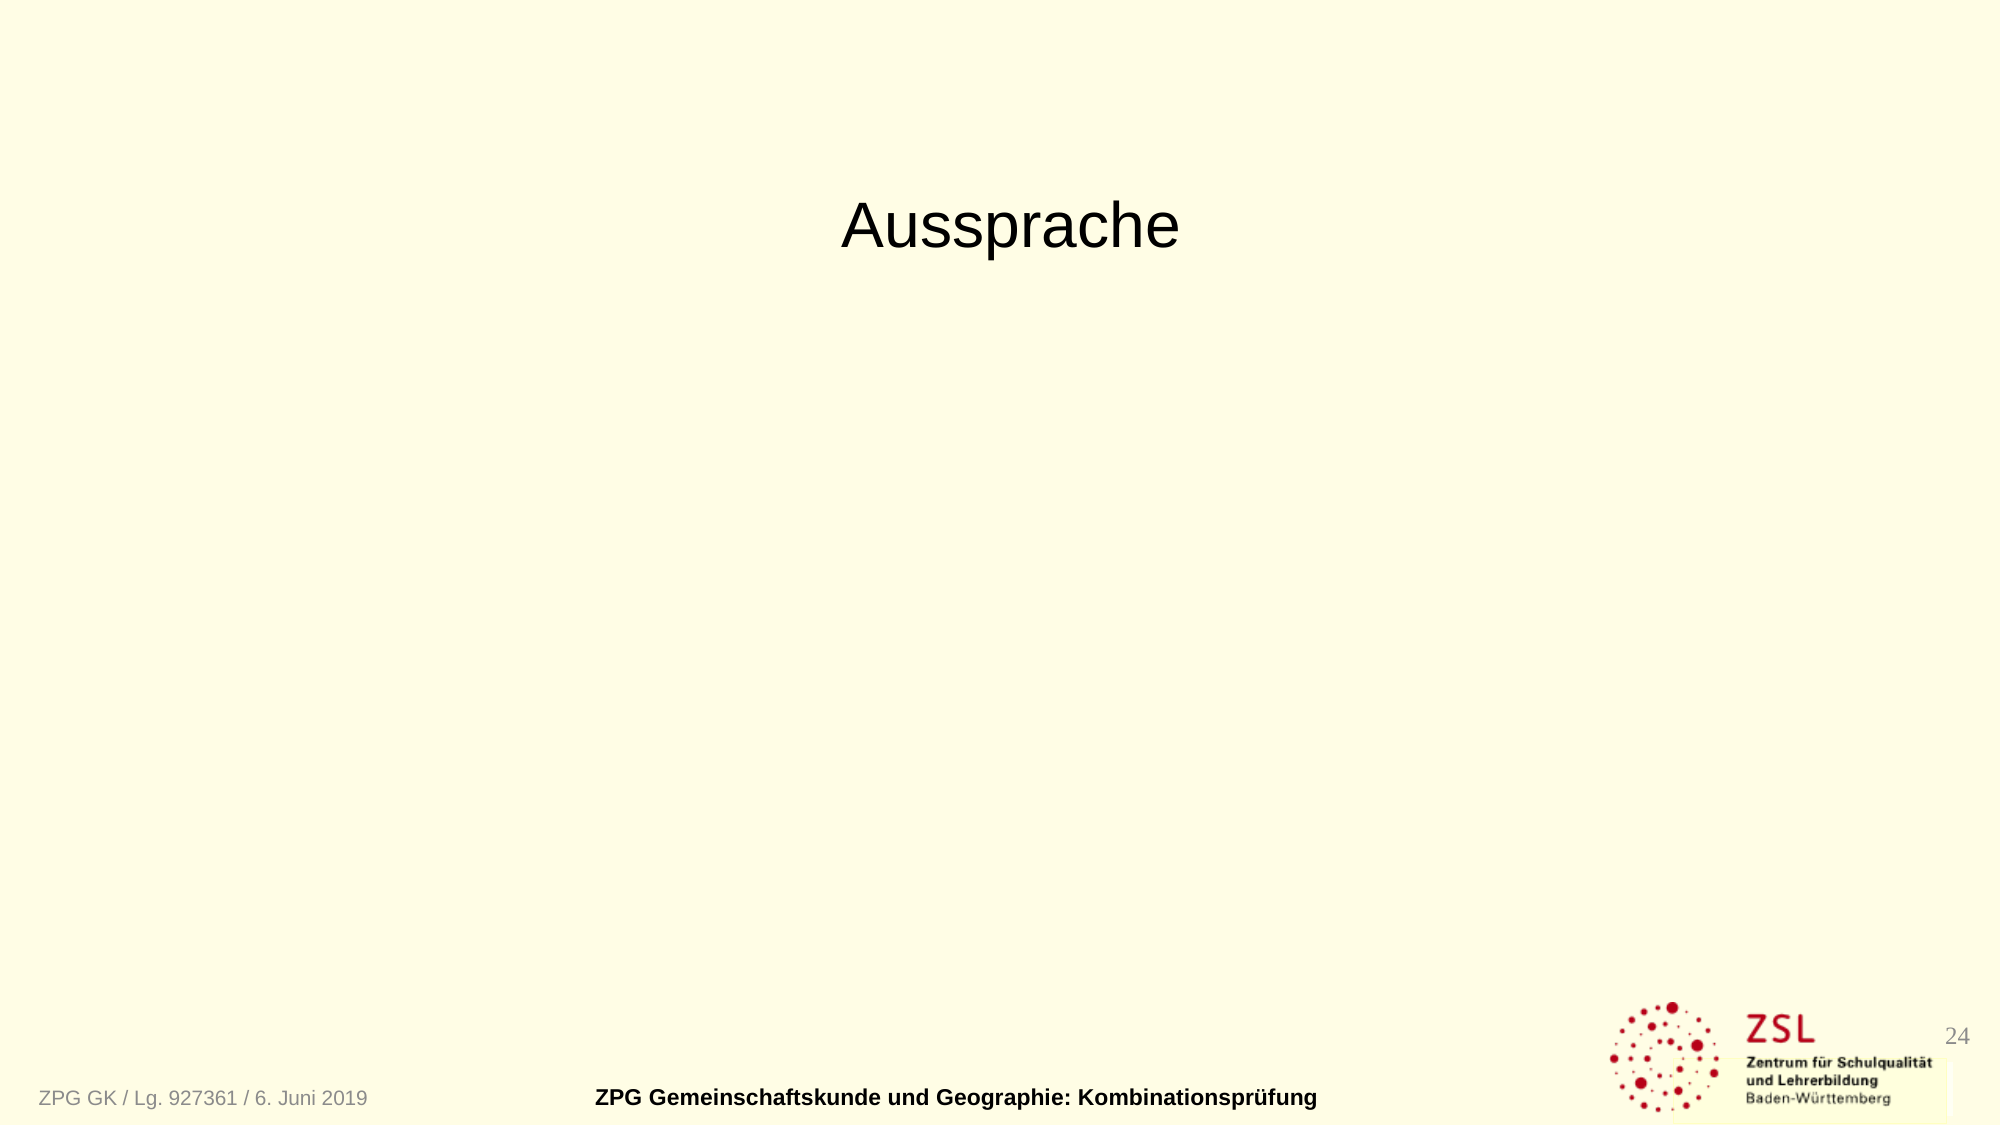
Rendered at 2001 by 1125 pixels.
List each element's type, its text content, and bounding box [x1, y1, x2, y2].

text_box Aussprache [149, 175, 1875, 268]
picture [1609, 1002, 1935, 1114]
slide_number 24 [1899, 1004, 1986, 1065]
text_box ZPG GK / Lg. 927361 / 6. Juni 2019 [23, 1066, 843, 1125]
picture [1947, 1065, 1953, 1116]
